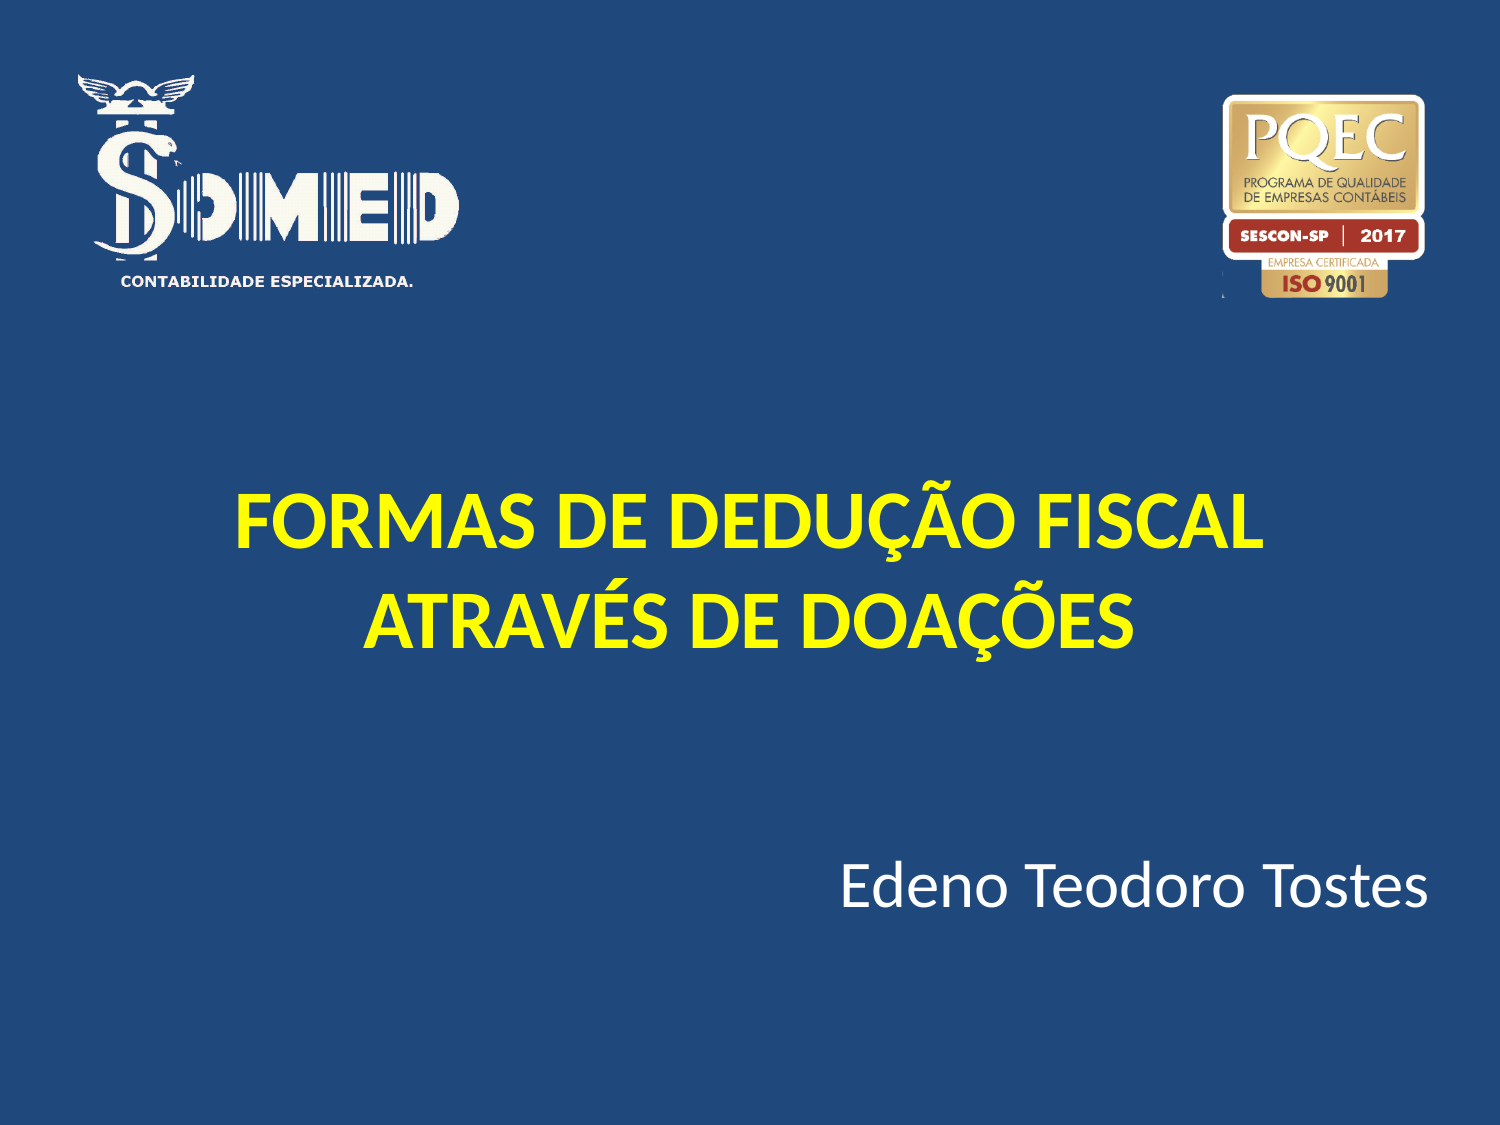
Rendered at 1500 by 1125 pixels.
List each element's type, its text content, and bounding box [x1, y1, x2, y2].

picture [64, 66, 481, 327]
subtitle Edeno Teodoro Tostes [395, 739, 1446, 1028]
picture [1222, 94, 1425, 299]
title FORMAS DE DEDUÇÃO FISCAL ATRAVÉS DE DOAÇÕES [112, 444, 1388, 686]
